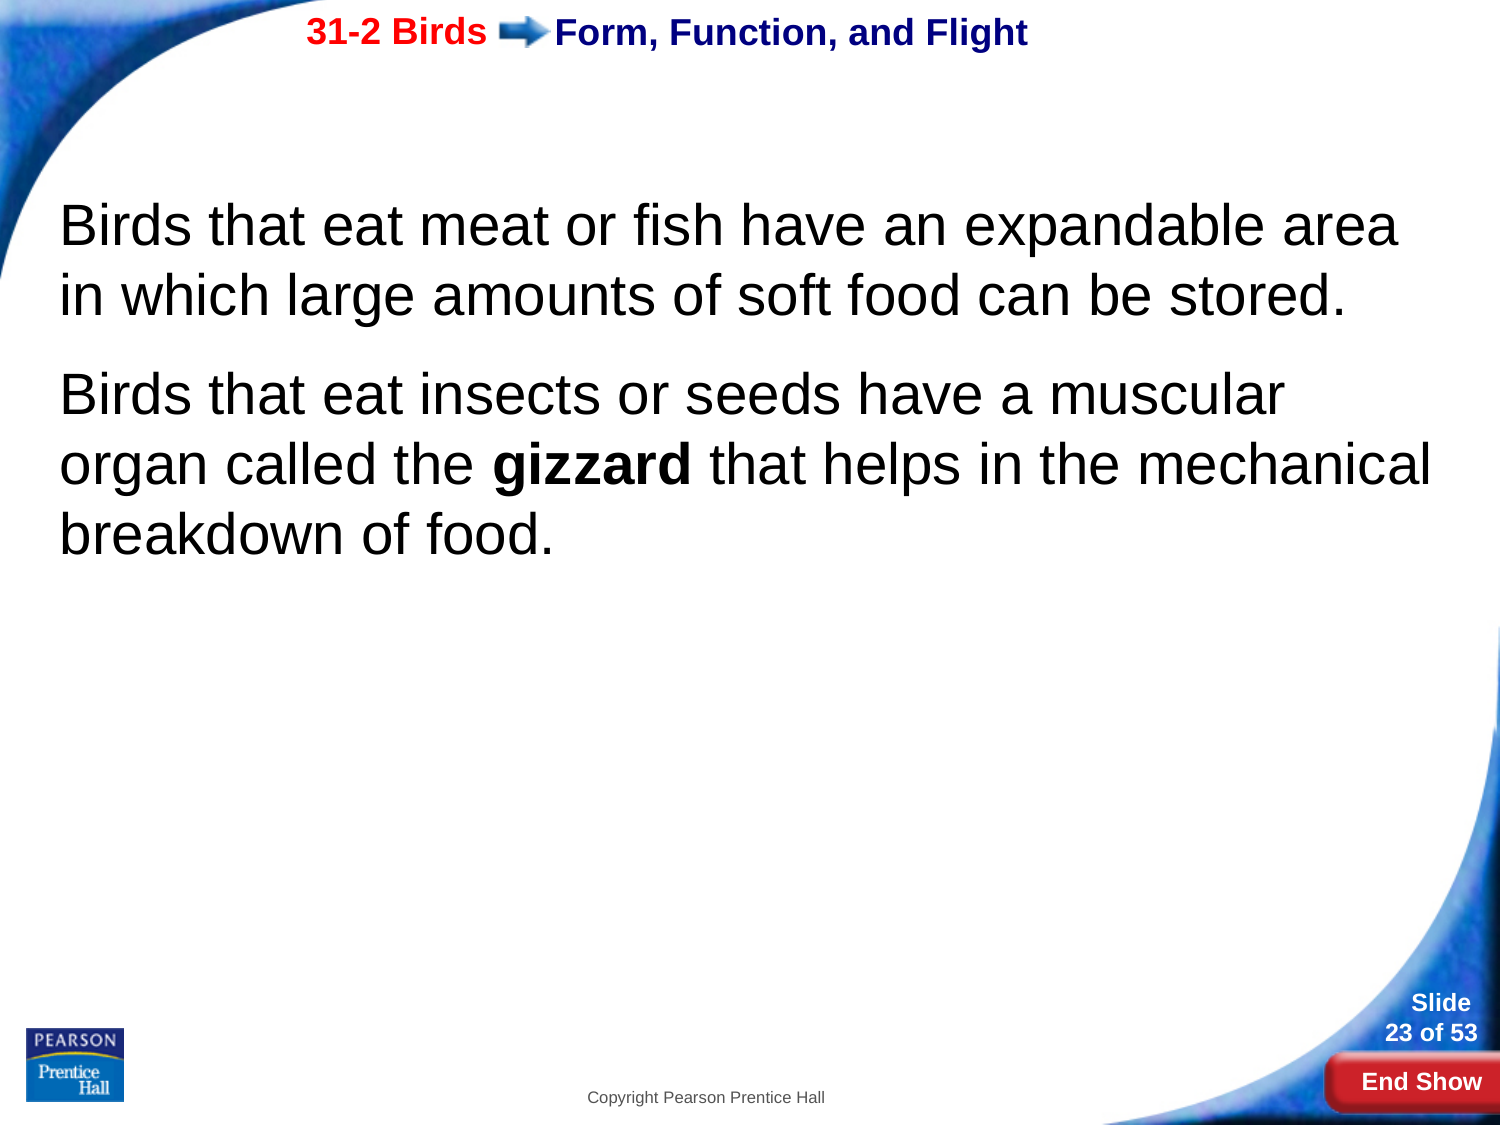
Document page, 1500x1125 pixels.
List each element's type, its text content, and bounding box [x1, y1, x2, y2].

picture [0, 0, 1500, 1125]
list Birds that eat meat or fish have an expandable area in which large amounts of soft food can be stored. Birds that eat insects or seeds have a muscular organ called the gizzard that helps in the mechanical breakdown of food. [44, 179, 1463, 976]
footer Copyright Pearson Prentice Hall [468, 1078, 945, 1105]
title Form, Function, and Flight [539, 0, 1209, 76]
